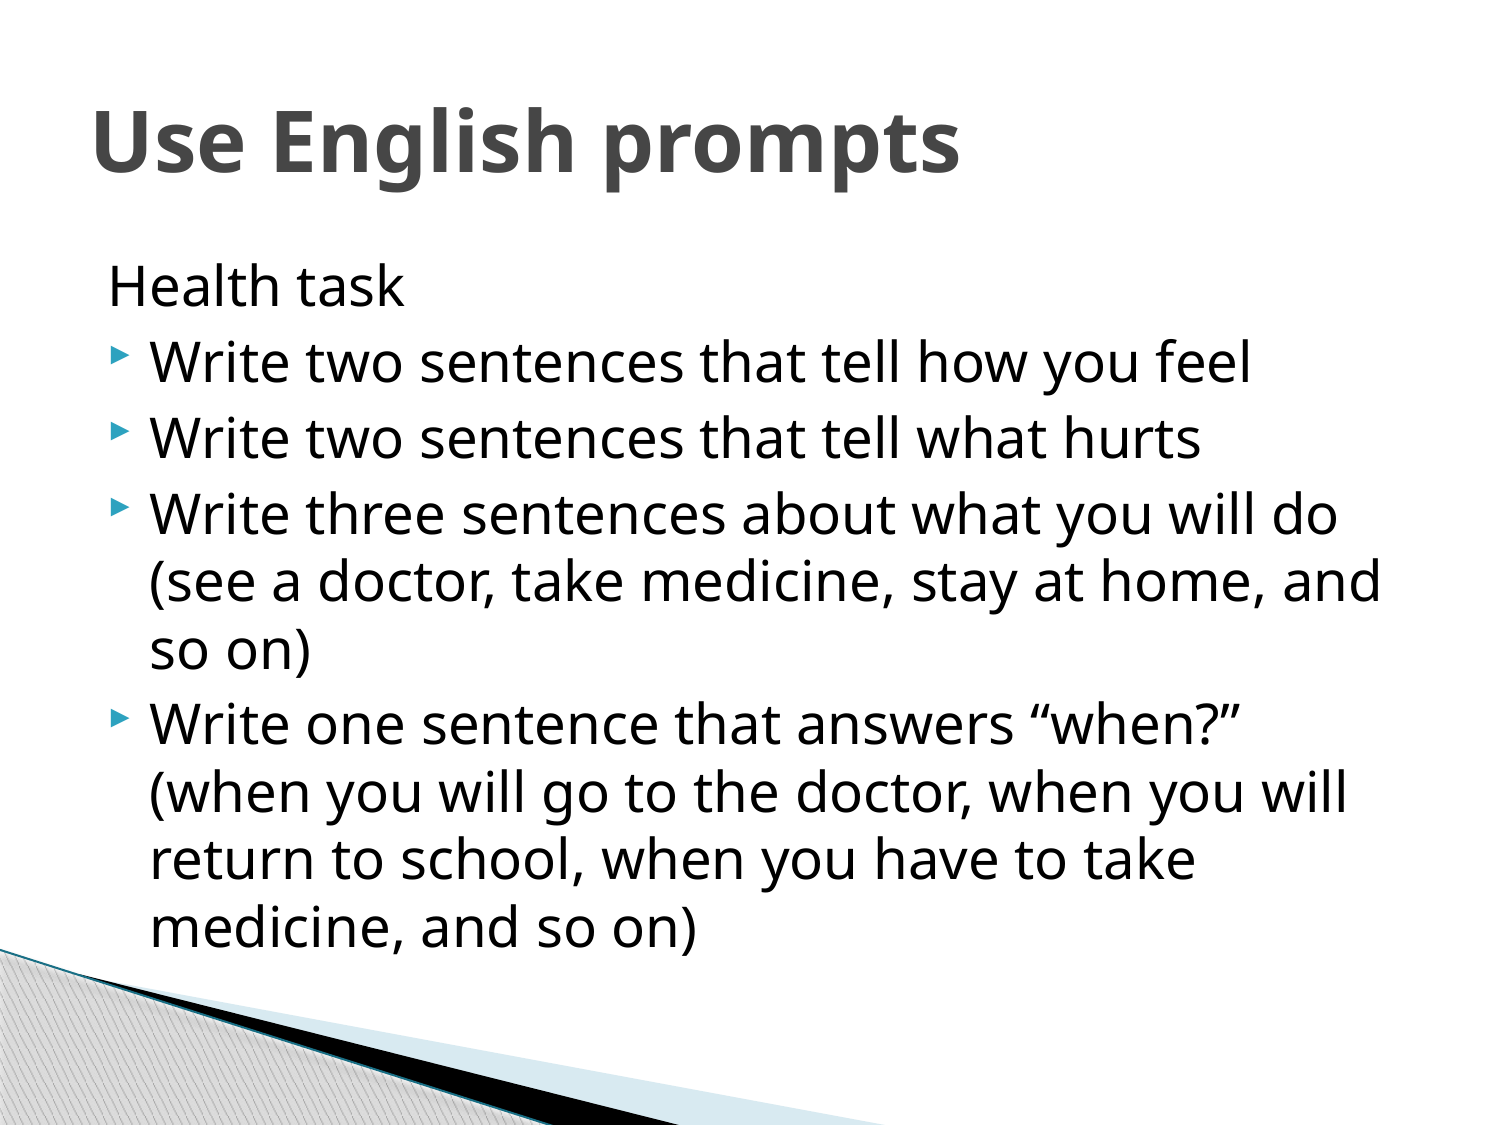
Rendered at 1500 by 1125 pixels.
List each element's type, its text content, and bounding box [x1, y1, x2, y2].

list Health task Write two sentences that tell how you feel Write two sentences that tell what hurts Write three sentences about what you will do (see a doctor, take medicine, stay at home, and so on) Write one sentence that answers “when?” (when you will go to the doctor, when you will return to school, when you have to take medicine, and so on) [75, 243, 1425, 986]
title Use English prompts [75, 45, 1425, 233]
